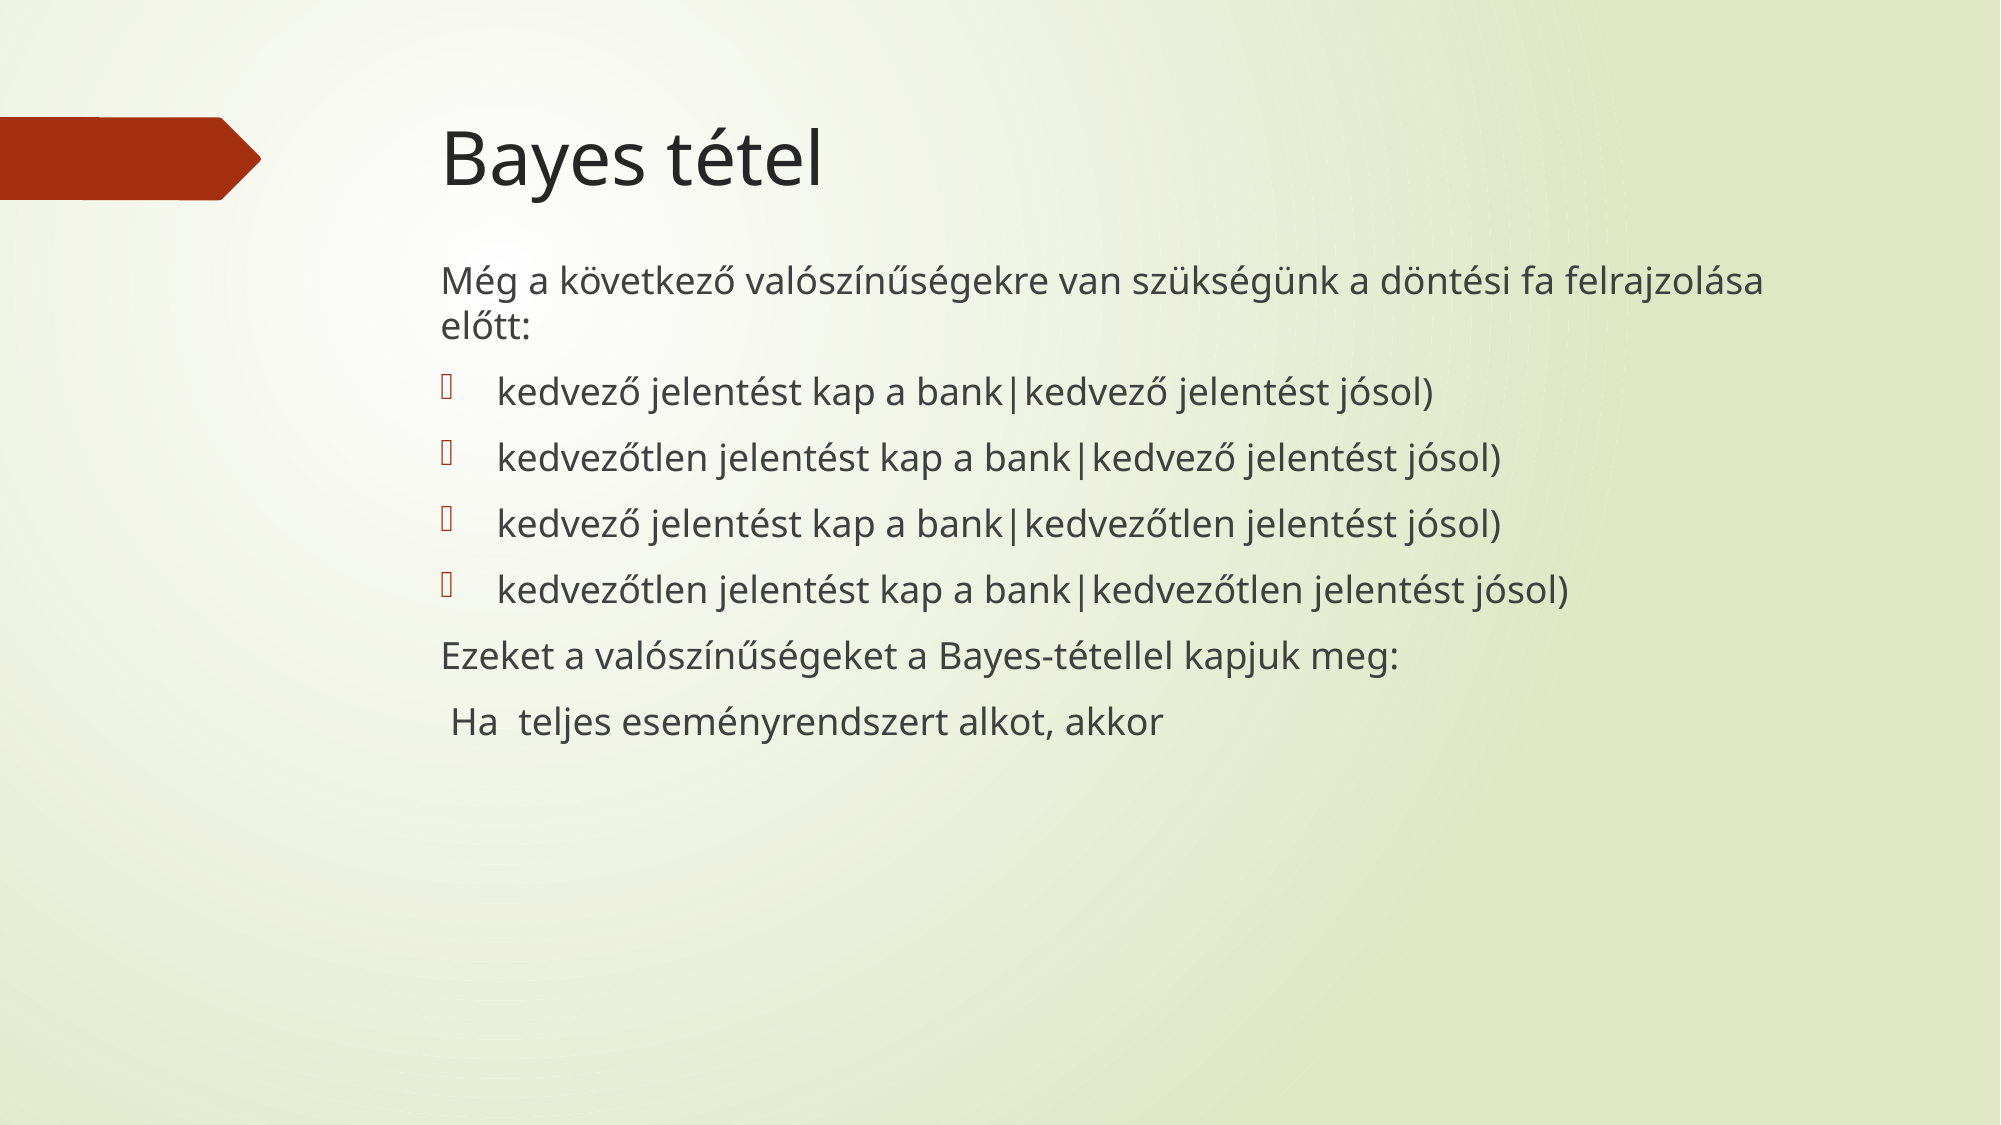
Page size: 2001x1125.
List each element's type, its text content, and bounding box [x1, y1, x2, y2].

title Bayes tétel [425, 102, 1888, 313]
